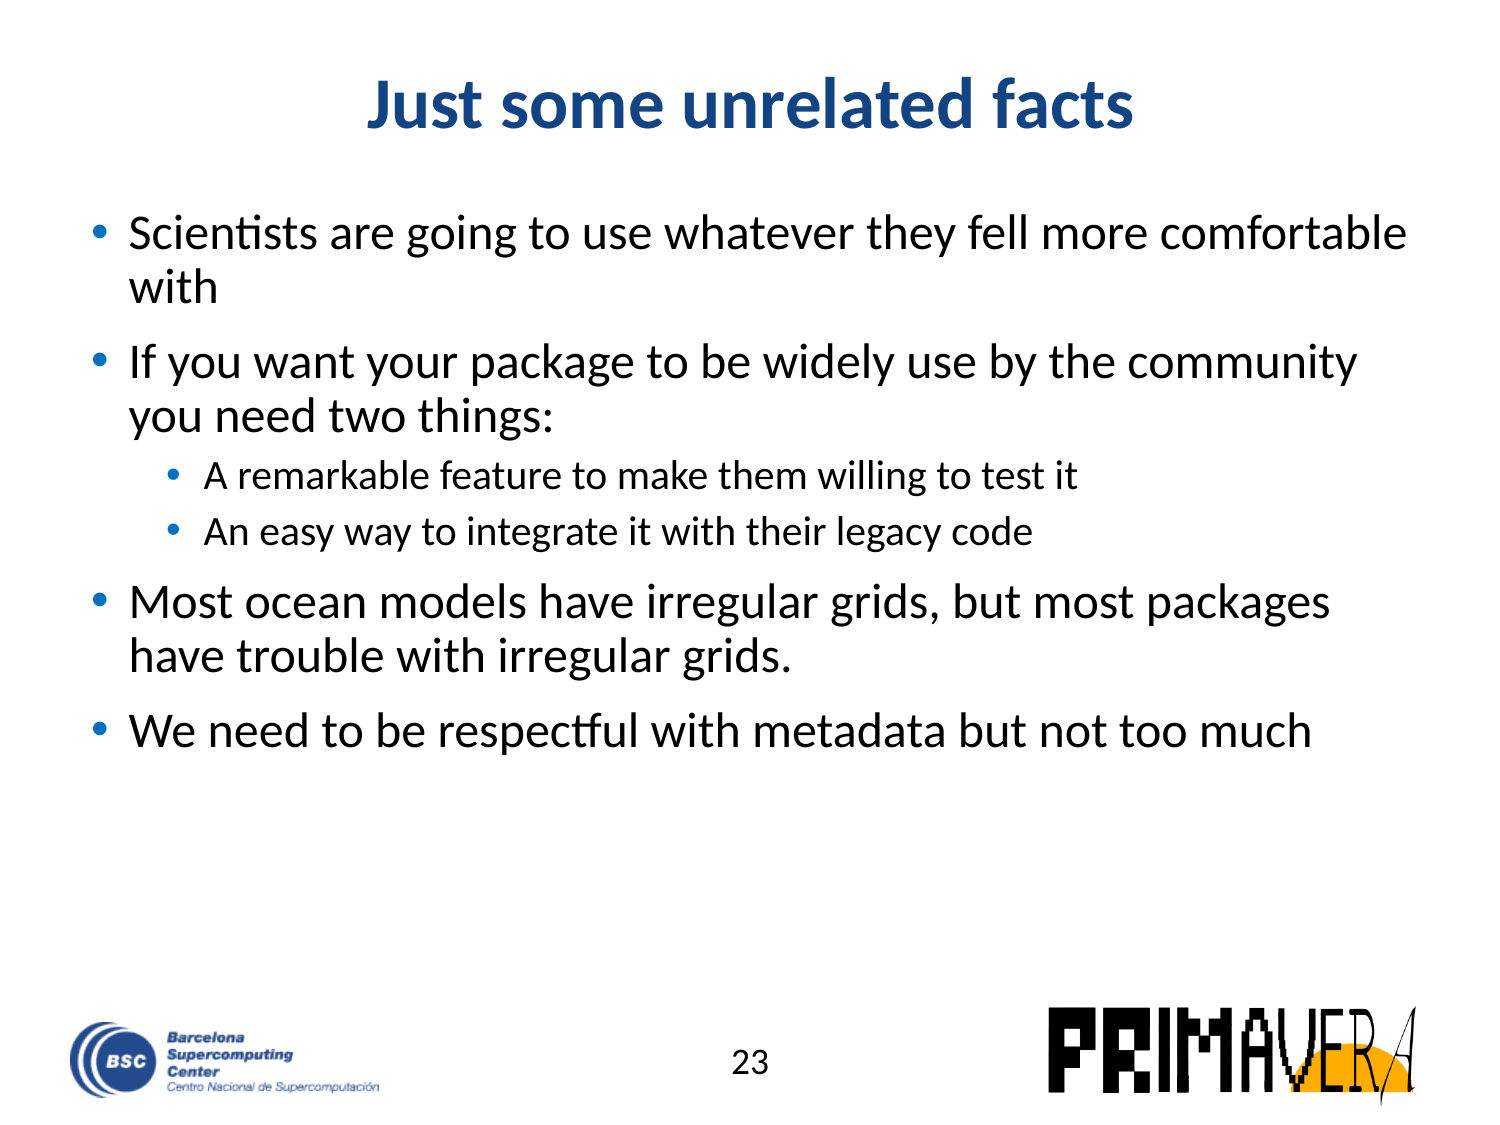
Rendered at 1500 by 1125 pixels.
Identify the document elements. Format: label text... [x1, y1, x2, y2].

title Just some unrelated facts [76, 35, 1427, 174]
picture [70, 1022, 379, 1098]
list Scientists are going to use whatever they fell more comfortable with If you want your package to be widely use by the community you need two things: A remarkable feature to make them willing to test it An easy way to integrate it with their legacy code Most ocean models have irregular grids, but most packages have trouble with irregular grids. We need to be respectful with metadata but not too much [76, 199, 1427, 993]
picture [1034, 991, 1430, 1106]
